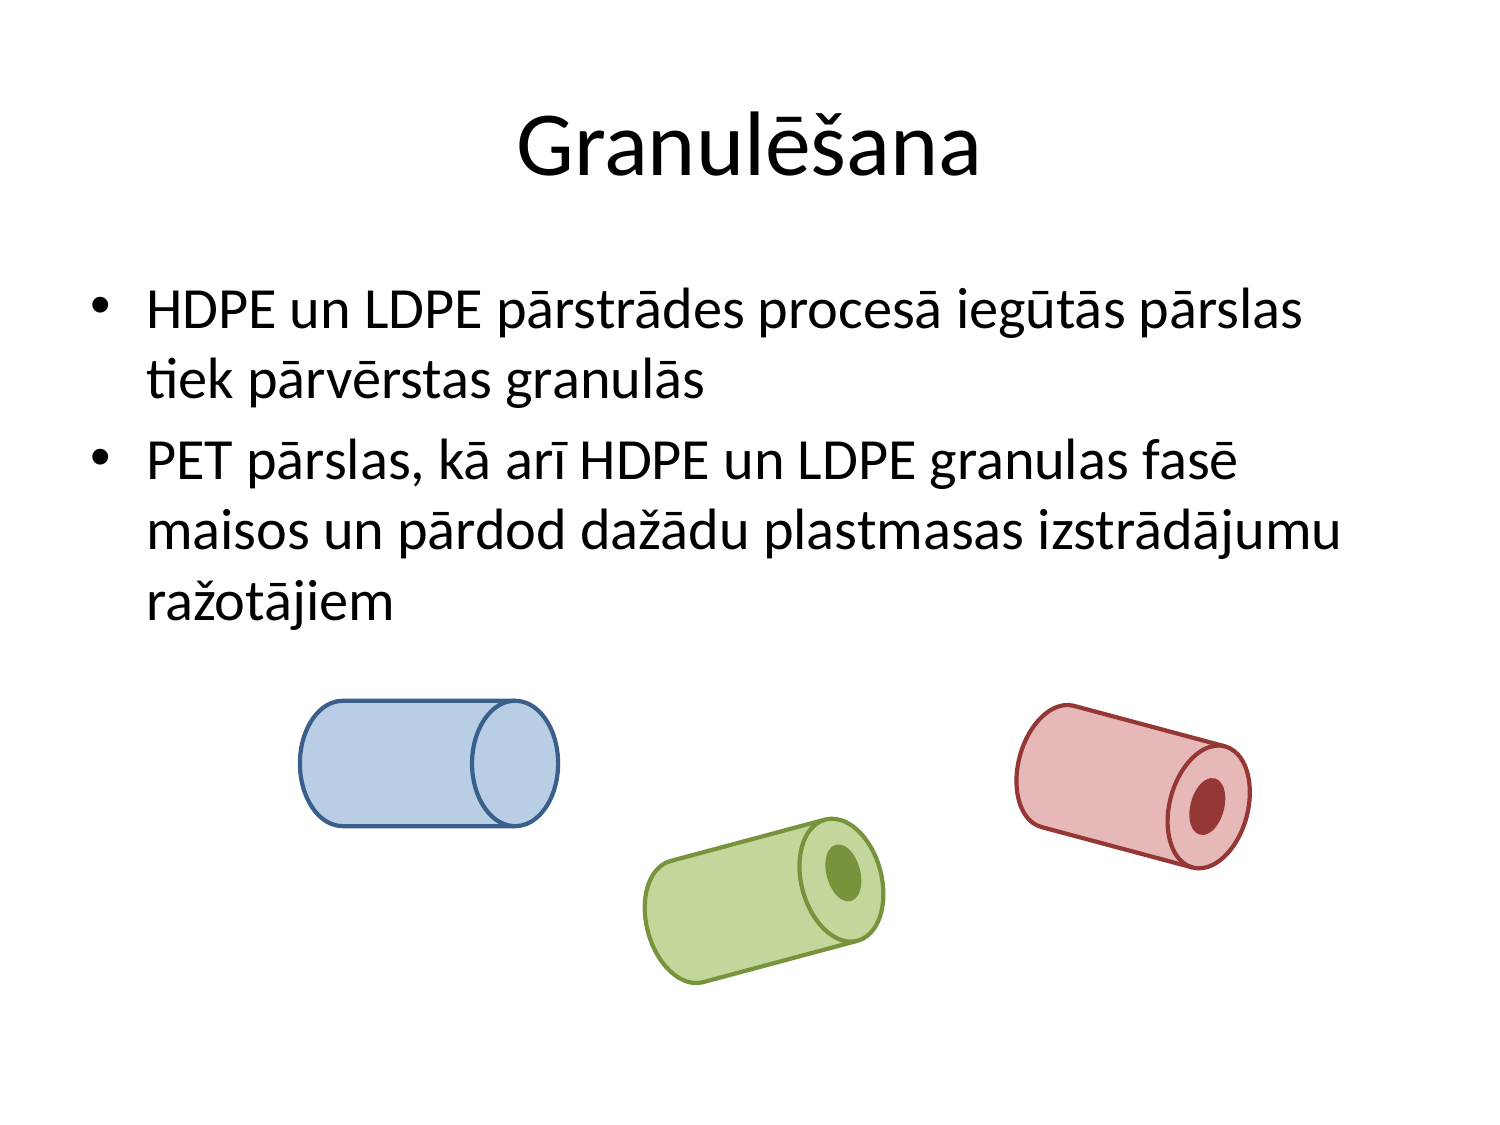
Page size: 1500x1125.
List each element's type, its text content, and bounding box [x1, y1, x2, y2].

text_box [297, 698, 561, 829]
text_box [1189, 778, 1226, 835]
text_box [1014, 702, 1252, 871]
list HDPE un LDPE pārstrādes procesā iegūtās pārslas tiek pārvērstas granulās PET pārslas, kā arī HDPE un LDPE granulas fasē maisos un pārdod dažādu plastmasas izstrādājumu ražotājiem [75, 262, 1380, 686]
title Granulēšana [75, 45, 1425, 233]
text_box [642, 816, 886, 986]
text_box [825, 844, 862, 902]
